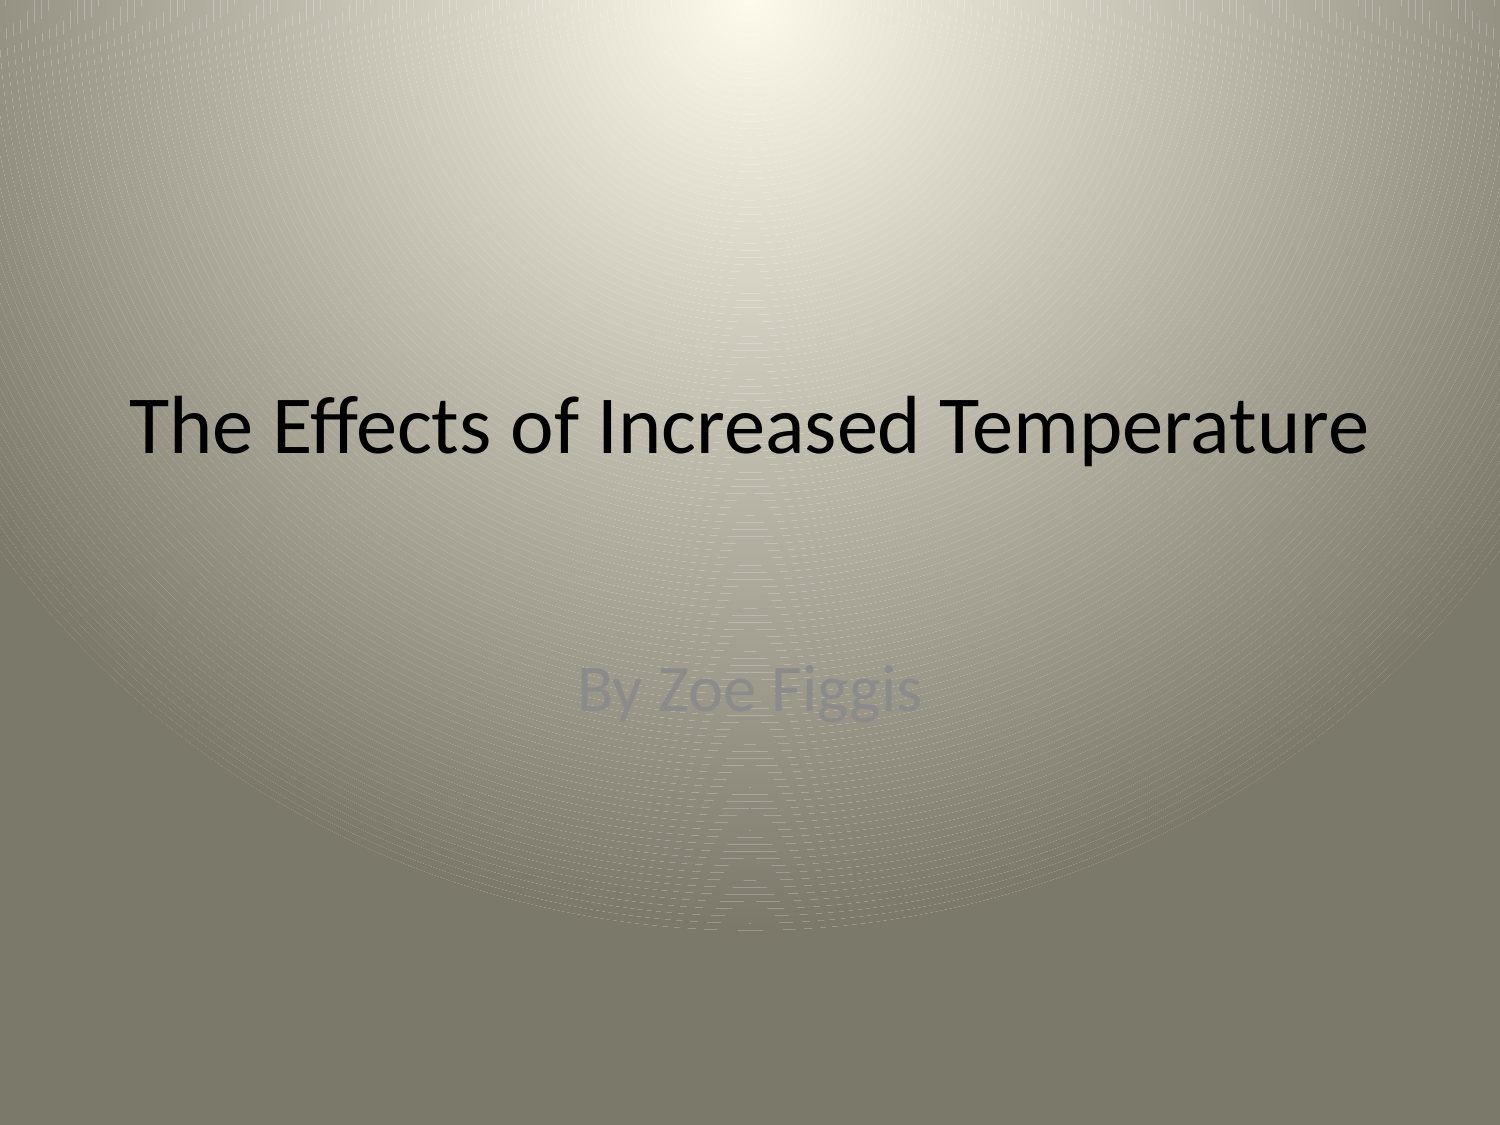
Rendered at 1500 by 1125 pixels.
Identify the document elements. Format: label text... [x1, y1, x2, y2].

subtitle By Zoe Figgis [225, 637, 1275, 925]
title The Effects of Increased Temperature [112, 349, 1388, 591]
